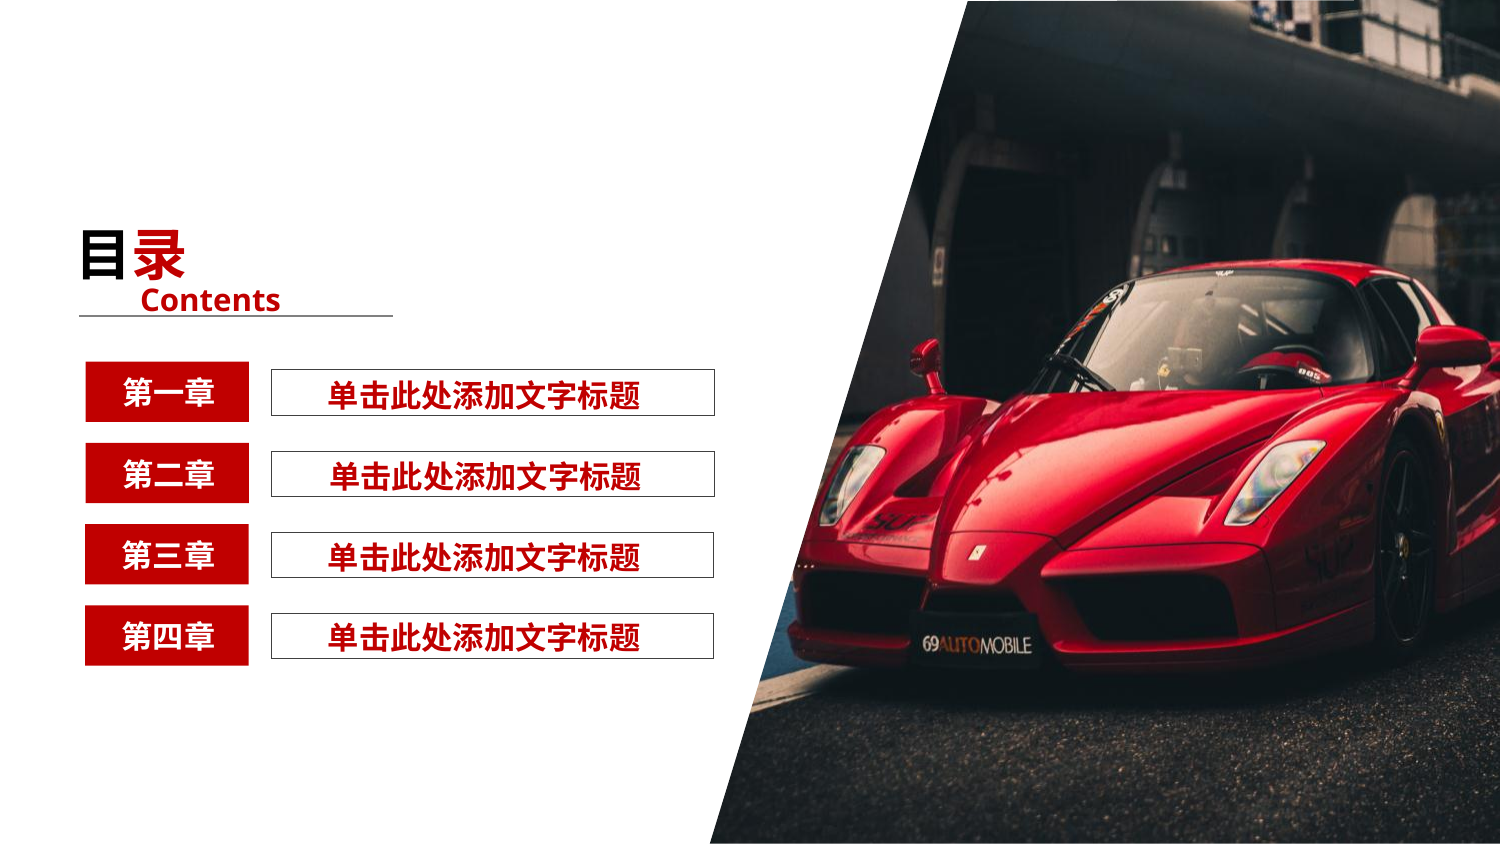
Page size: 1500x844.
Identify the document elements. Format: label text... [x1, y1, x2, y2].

text_box 第四章 [106, 609, 237, 663]
text_box 第三章 [106, 528, 237, 581]
text_box 第二章 [107, 447, 237, 500]
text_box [271, 368, 715, 422]
text_box [84, 523, 250, 585]
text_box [271, 530, 714, 585]
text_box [60, 211, 393, 326]
text_box [84, 361, 250, 423]
text_box [84, 604, 250, 667]
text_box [271, 610, 714, 664]
text_box [84, 442, 250, 504]
text_box 第一章 [107, 366, 237, 419]
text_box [271, 450, 715, 504]
text_box [708, 0, 1500, 844]
